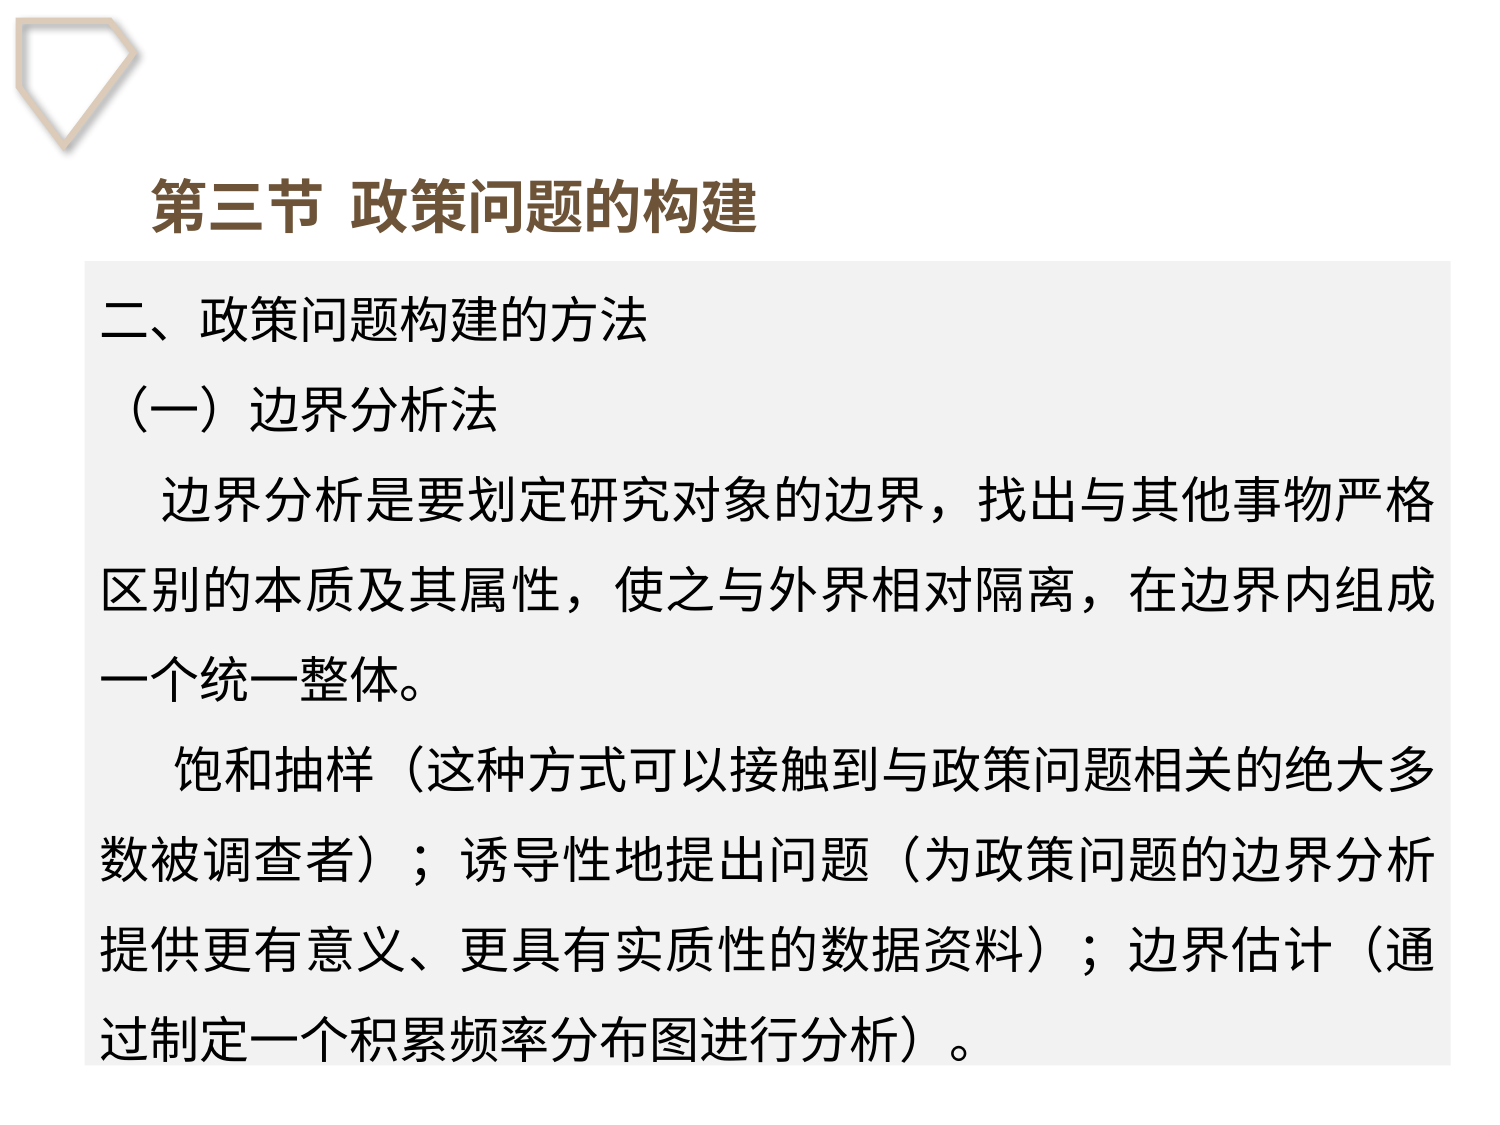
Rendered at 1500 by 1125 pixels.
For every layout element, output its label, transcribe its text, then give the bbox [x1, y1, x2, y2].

text_box 第三节 政策问题的构建 [134, 162, 954, 248]
text_box 二、政策问题构建的方法 （一）边界分析法 边界分析是要划定研究对象的边界，找出与其他事物严格区别的本质及其属性，使之与外界相对隔离，在边界内组成一个统一整体。 饱和抽样（这种方式可以接触到与政策问题相关的绝大多数被调查者）；诱导性地提出问题（为政策问题的边界分析提供更有意义、更具有实质性的数据资料）；边界估计（通过制定一个积累频率分布图进行分析）。 [84, 260, 1452, 1067]
